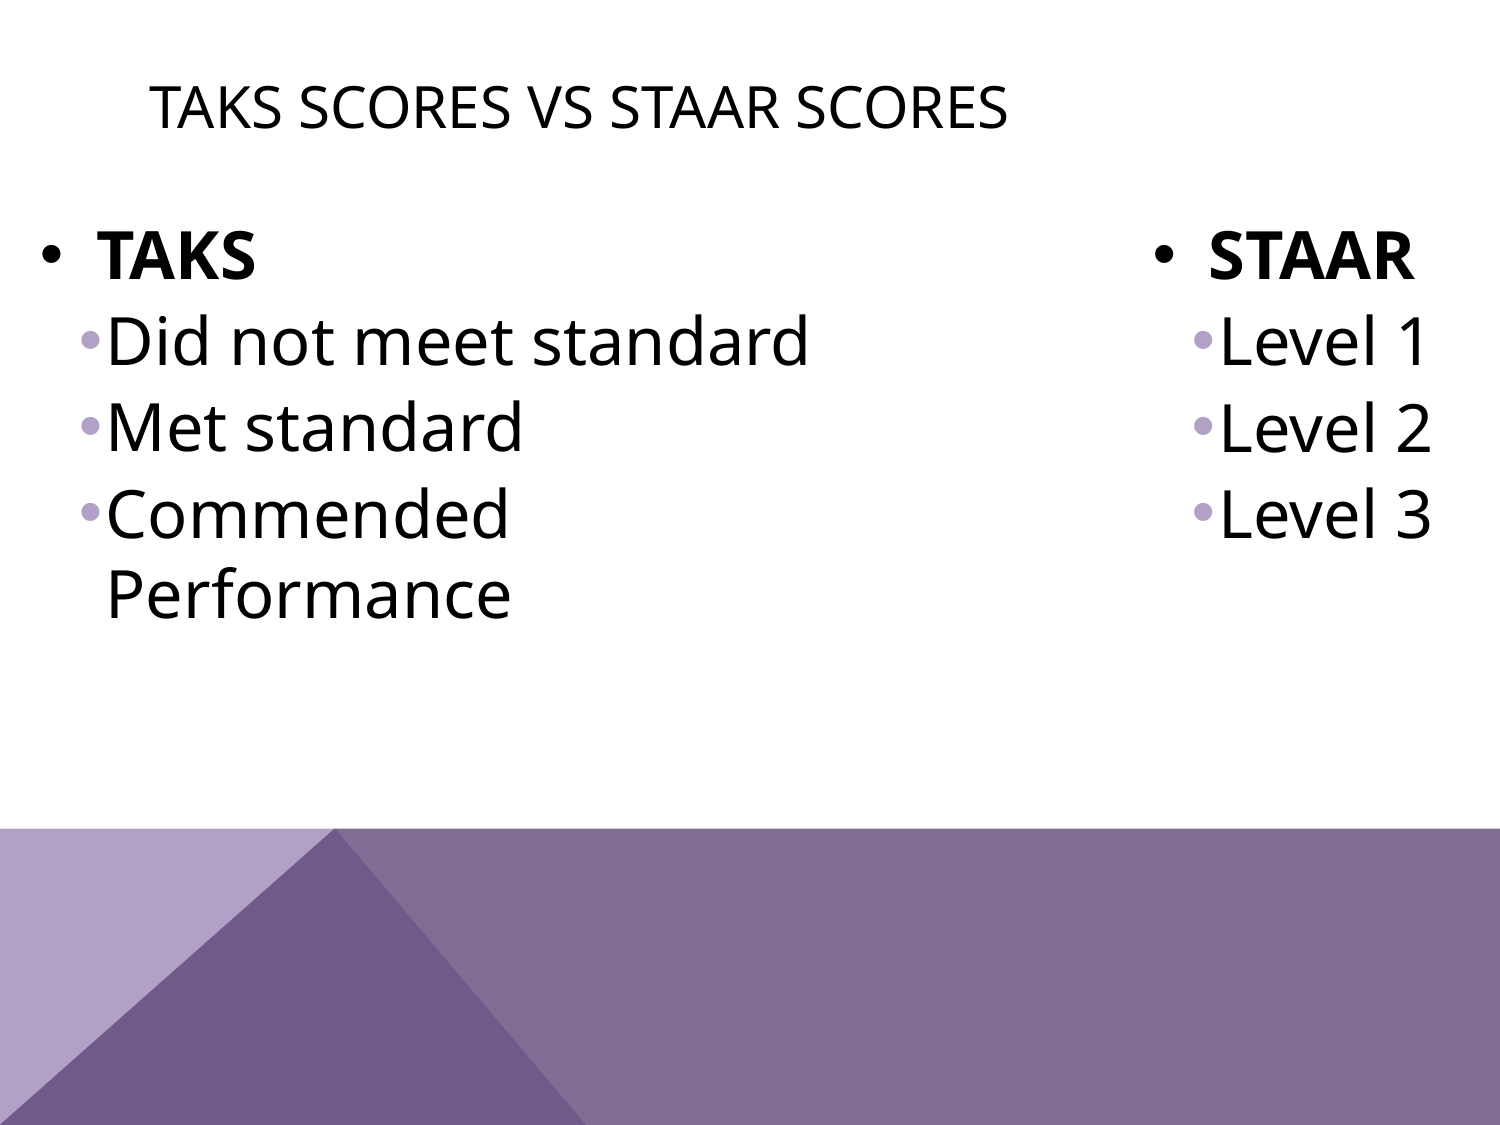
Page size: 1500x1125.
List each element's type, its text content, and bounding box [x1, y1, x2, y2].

title Taks scores vs staar scores [134, 59, 1369, 150]
text_box TAKS Did not meet standard Met standard Commended Performance [24, 205, 875, 793]
list STAAR Level 1 Level 2 Level 3 [1137, 205, 1463, 793]
